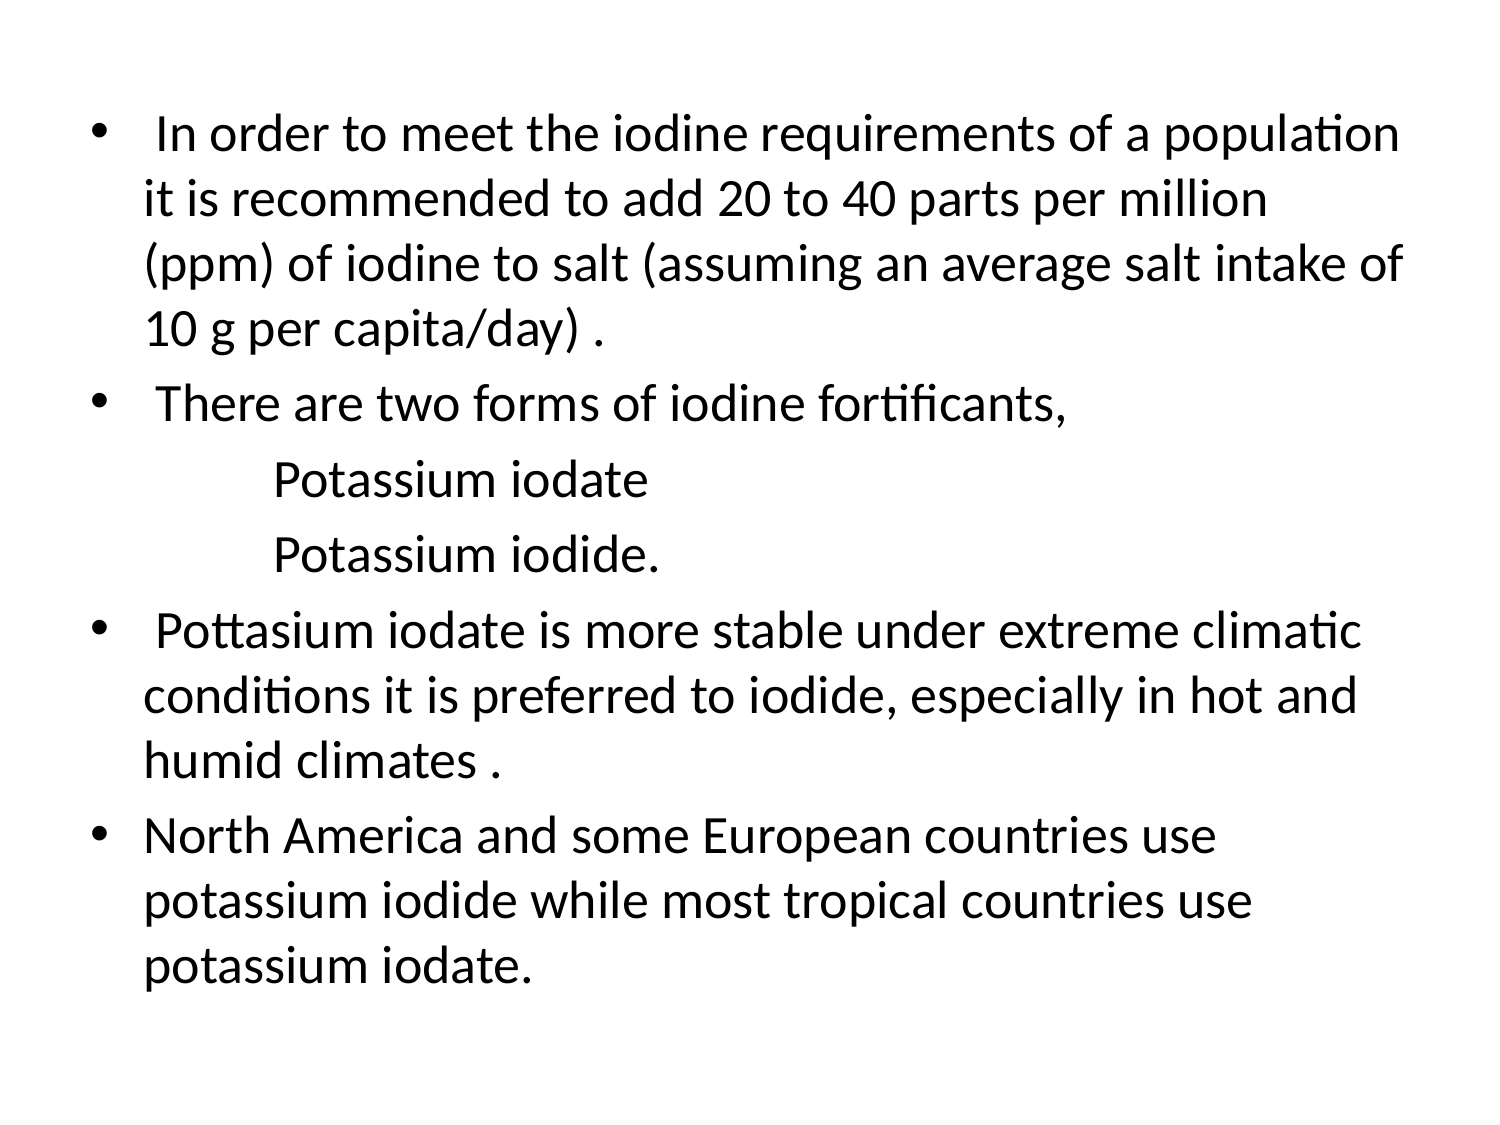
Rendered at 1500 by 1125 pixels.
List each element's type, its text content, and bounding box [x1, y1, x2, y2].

list In order to meet the iodine requirements of a population it is recommended to add 20 to 40 parts per million (ppm) of iodine to salt (assuming an average salt intake of 10 g per capita/day) . There are two forms of iodine fortificants, Potassium iodate Potassium iodide. Pottasium iodate is more stable under extreme climatic conditions it is preferred to iodide, especially in hot and humid climates . North America and some European countries use potassium iodide while most tropical countries use potassium iodate. [75, 90, 1425, 1005]
